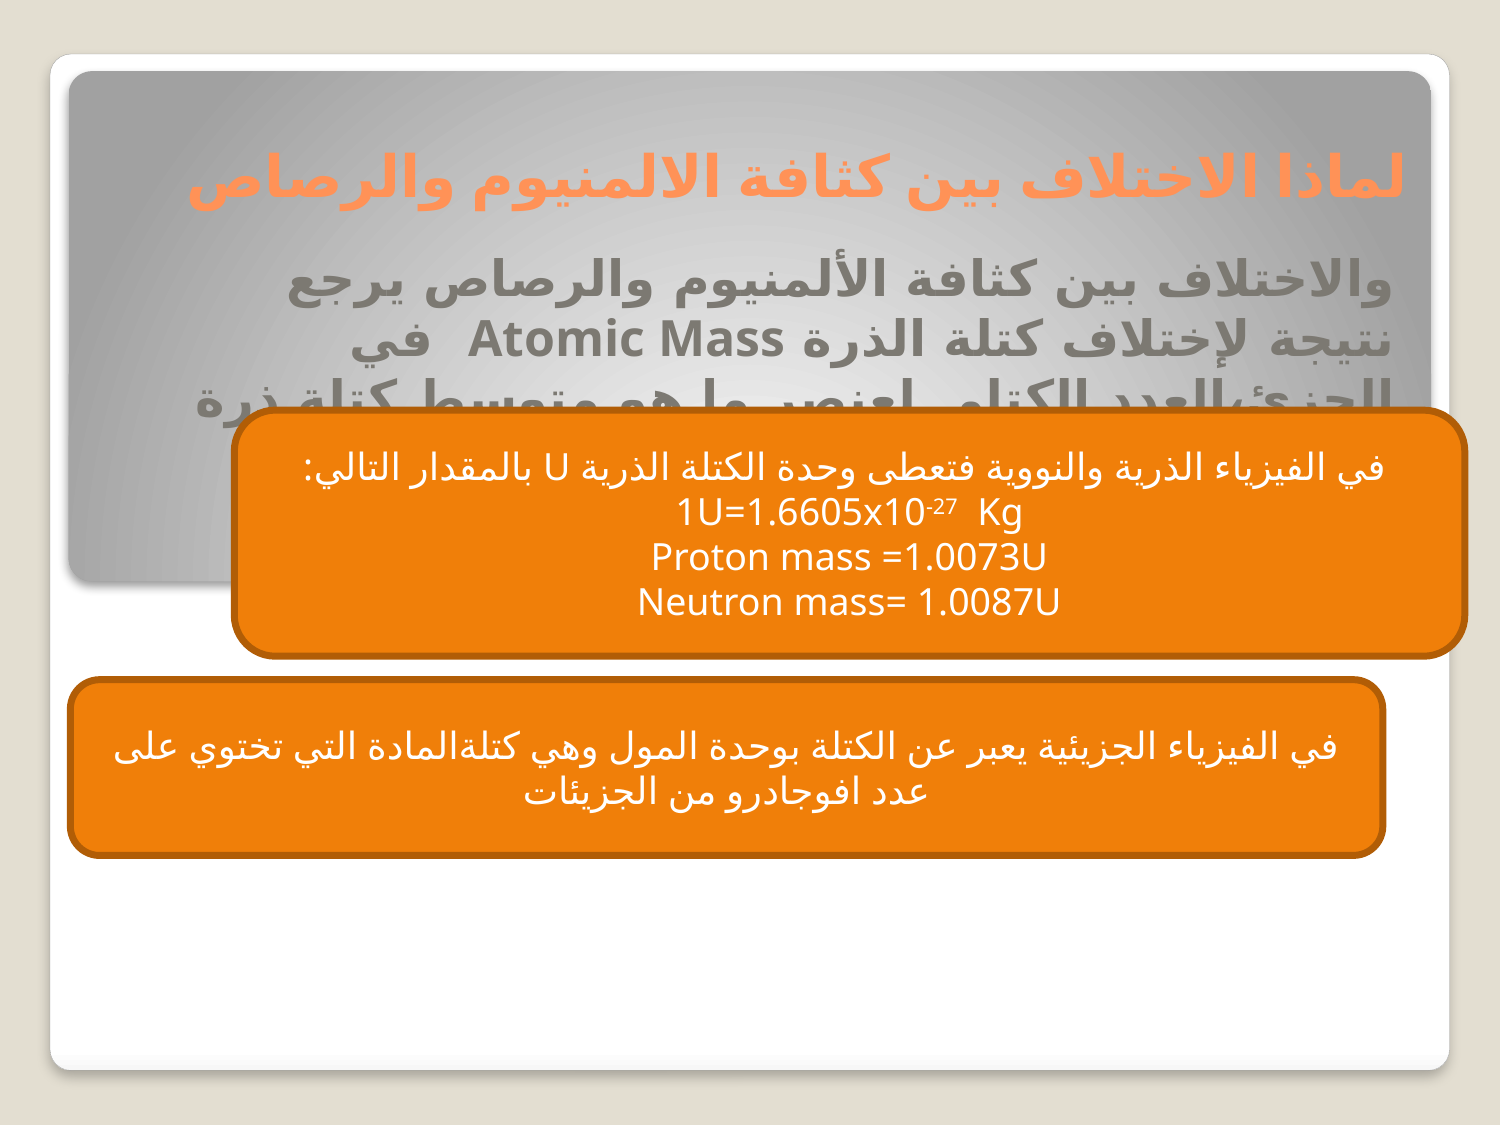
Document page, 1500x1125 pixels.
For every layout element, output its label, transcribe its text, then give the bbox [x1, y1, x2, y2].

text_box في الفيزياء الجزيئية يعبر عن الكتلة بوحدة المول وهي كتلةالمادة التي تختوي على عدد افوجادرو من الجزيئات [66, 676, 1387, 859]
subtitle والاختلاف بين كثافة الألمنيوم والرصاص يرجع نتيجة لإختلاف كتلة الذرة Atomic Mass في الجزئ،العدد الكتلي لعنصر ما هو متوسط كتلة ذرة في عينة من العنصر والتي تحتوي على جميع نظائر العنصر. [140, 246, 1416, 446]
text_box في الفيزياء الذرية والنووية فتعطى وحدة الكتلة الذرية U بالمقدار التالي: 1U=1.6605x10-27 Kg Proton mass =1.0073U Neutron mass= 1.0087U [230, 406, 1469, 660]
title لماذا الاختلاف بين كثافة الالمنيوم والرصاص [140, 117, 1416, 217]
